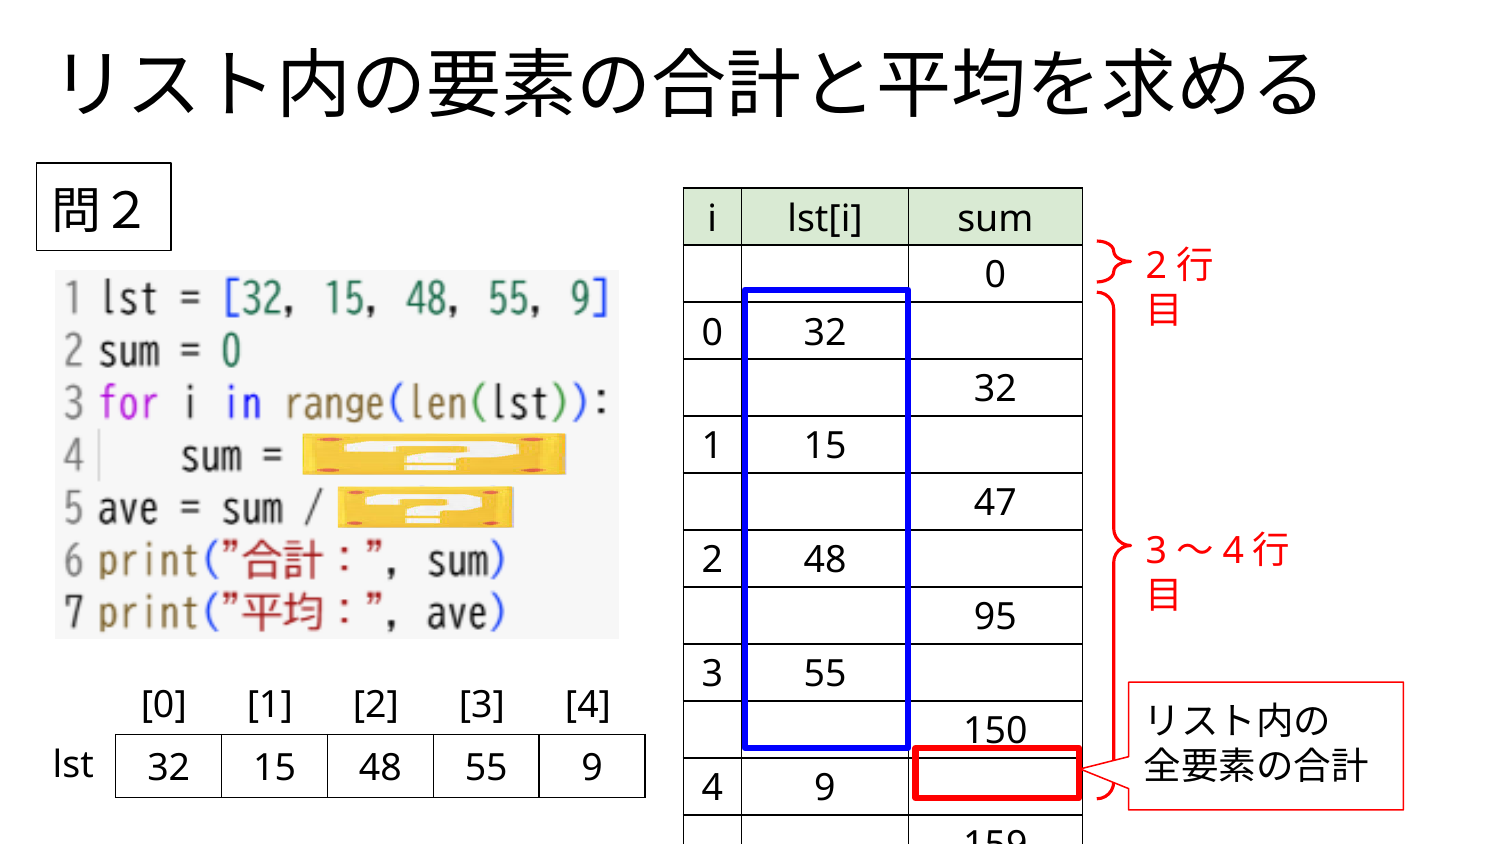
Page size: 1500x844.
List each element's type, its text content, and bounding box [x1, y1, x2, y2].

table_cell [684, 702, 741, 757]
table_cell 3 [684, 645, 741, 700]
table_cell 0 [909, 246, 1082, 301]
table_cell [742, 816, 908, 844]
table_header i [684, 189, 741, 244]
table_header 55 [434, 735, 538, 797]
table_header sum [909, 189, 1082, 244]
table_cell [684, 816, 741, 844]
table_cell [684, 360, 741, 415]
table_cell [684, 246, 741, 301]
text_box [1096, 292, 1130, 764]
table_cell 9 [742, 759, 908, 814]
text_box [1096, 776, 1114, 799]
table_cell [742, 246, 908, 301]
text_box [0] [125, 664, 220, 740]
text_box 2行目 [1130, 226, 1266, 297]
text_box 3～4行目 [1130, 510, 1331, 581]
table_header 9 [540, 735, 644, 797]
title リスト内の要素の合計と平均を求める [36, 21, 1435, 131]
text_box リスト内の 全要素の合計 [1080, 682, 1404, 810]
table_header 48 [328, 735, 433, 797]
table_cell [909, 303, 1082, 358]
text_box lst [37, 725, 132, 800]
table_cell 4 [684, 759, 741, 814]
text_box [4] [549, 664, 644, 740]
text_box [3] [443, 664, 538, 740]
picture [55, 269, 619, 640]
table_cell [684, 474, 741, 529]
table_header lst[i] [742, 189, 908, 244]
text_box [744, 289, 909, 748]
table_cell 95 [909, 588, 1082, 643]
text_box [1096, 241, 1130, 282]
text_box [915, 747, 1079, 798]
text_box [2] [337, 664, 432, 740]
table_cell [909, 759, 1082, 814]
table_cell 32 [909, 360, 1082, 415]
table_cell [909, 531, 1082, 586]
table_cell 150 [909, 702, 1082, 757]
table_cell 2 [684, 531, 741, 586]
table_cell [684, 588, 741, 643]
table_cell [909, 417, 1082, 472]
text_box [1] [231, 664, 326, 740]
table_cell 159 [909, 816, 1082, 844]
table_cell [742, 702, 908, 757]
text_box 問２ [36, 163, 172, 251]
table_header 32 [132, 735, 221, 797]
table_cell 47 [909, 474, 1082, 529]
table_cell 1 [684, 417, 741, 472]
table_cell [909, 645, 1082, 700]
table_header 15 [222, 735, 327, 797]
table_cell 0 [684, 303, 741, 358]
